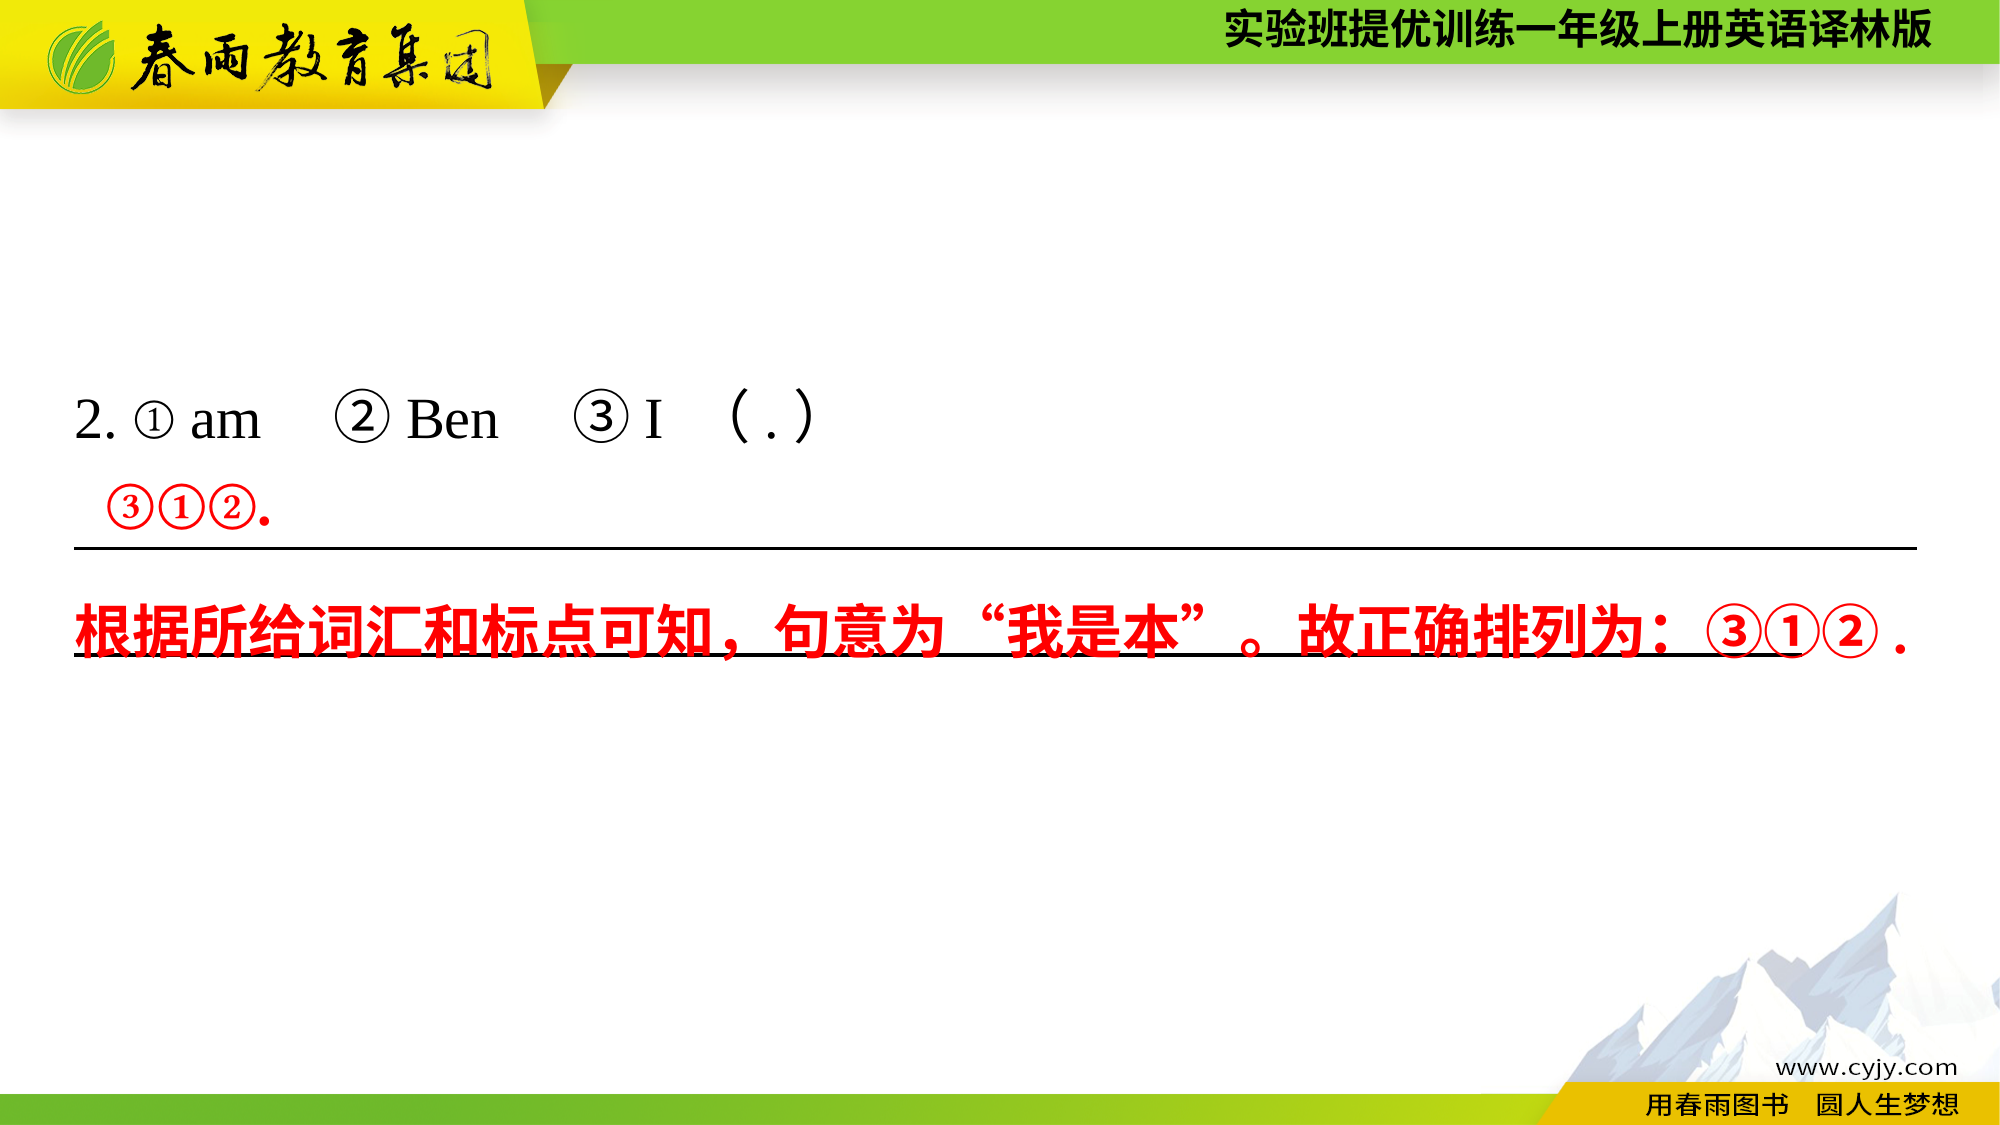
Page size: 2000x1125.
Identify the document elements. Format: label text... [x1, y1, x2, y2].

text_box ③①②. [90, 459, 288, 544]
picture [0, 0, 2000, 1125]
list 2. ①am ②Ben ③I （.） _______________________________________________________________ [59, 338, 1944, 552]
text_box 根据所给词汇和标点可知，句意为“我是本”。故正确排列为：③①②. [59, 552, 1944, 673]
